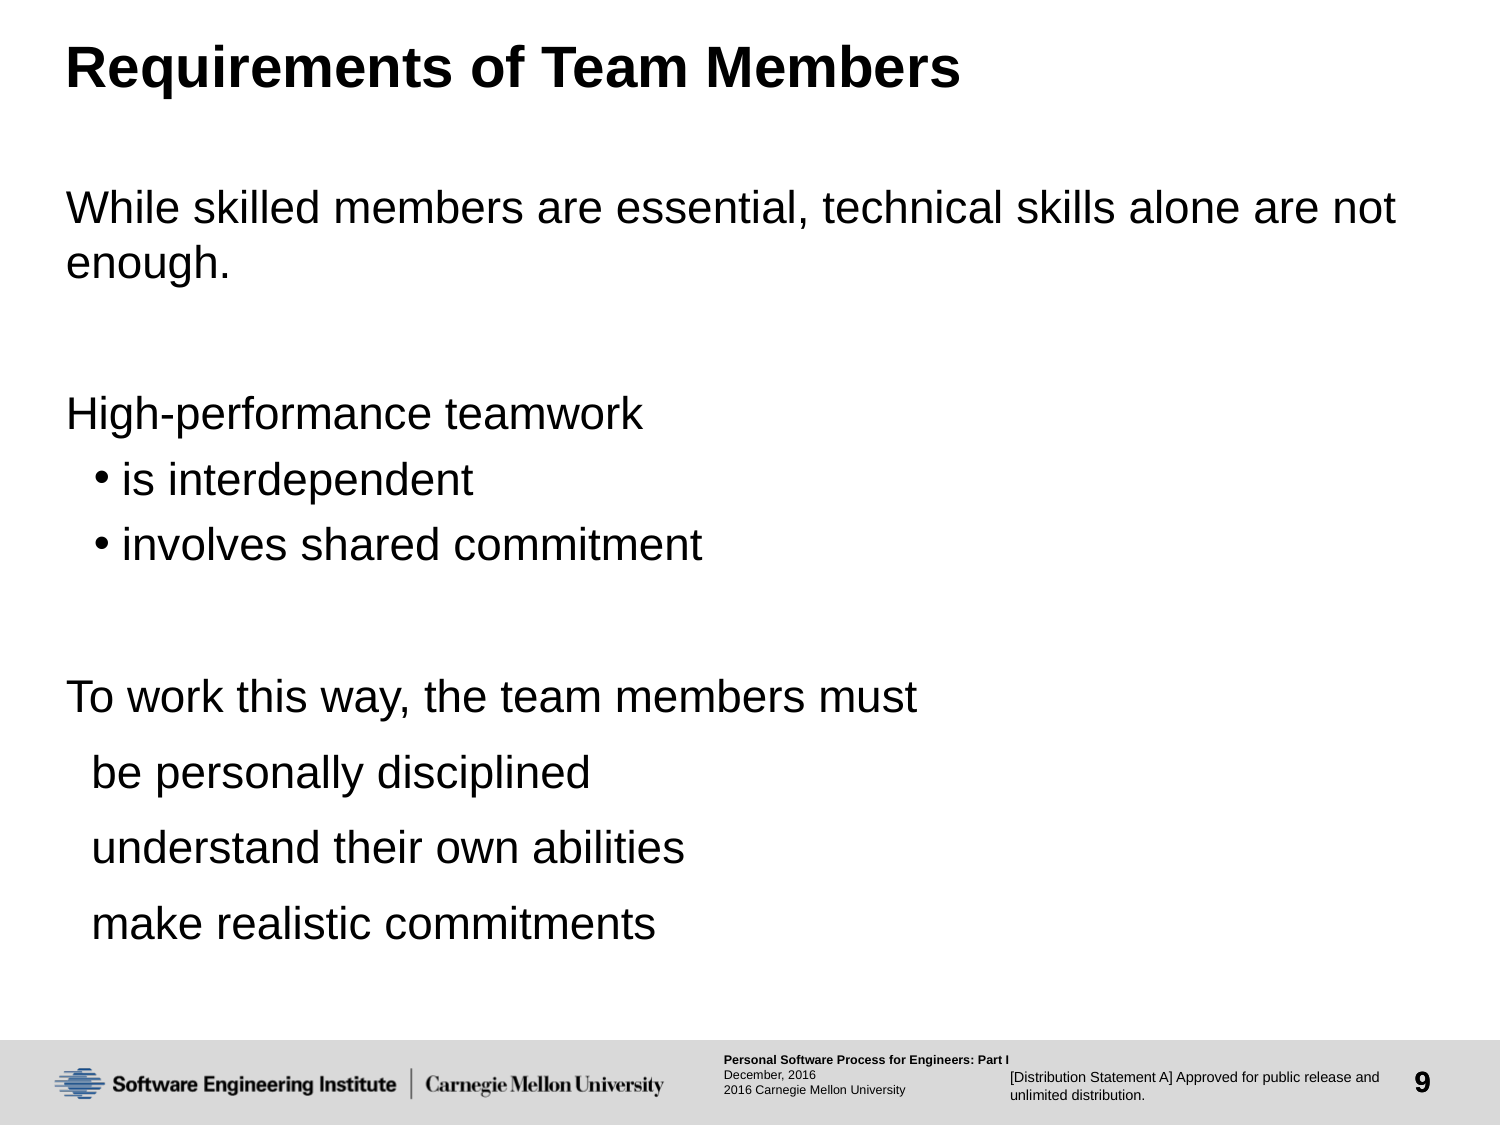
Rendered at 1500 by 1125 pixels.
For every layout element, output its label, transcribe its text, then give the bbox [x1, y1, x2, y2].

title Requirements of Team Members [65, 37, 1313, 148]
picture [46, 1061, 673, 1104]
list While skilled members are essential, technical skills alone are not enough. High-performance teamwork is interdependent involves shared commitment To work this way, the team members must be personally disciplined understand their own abilities make realistic commitments [65, 177, 1431, 1000]
